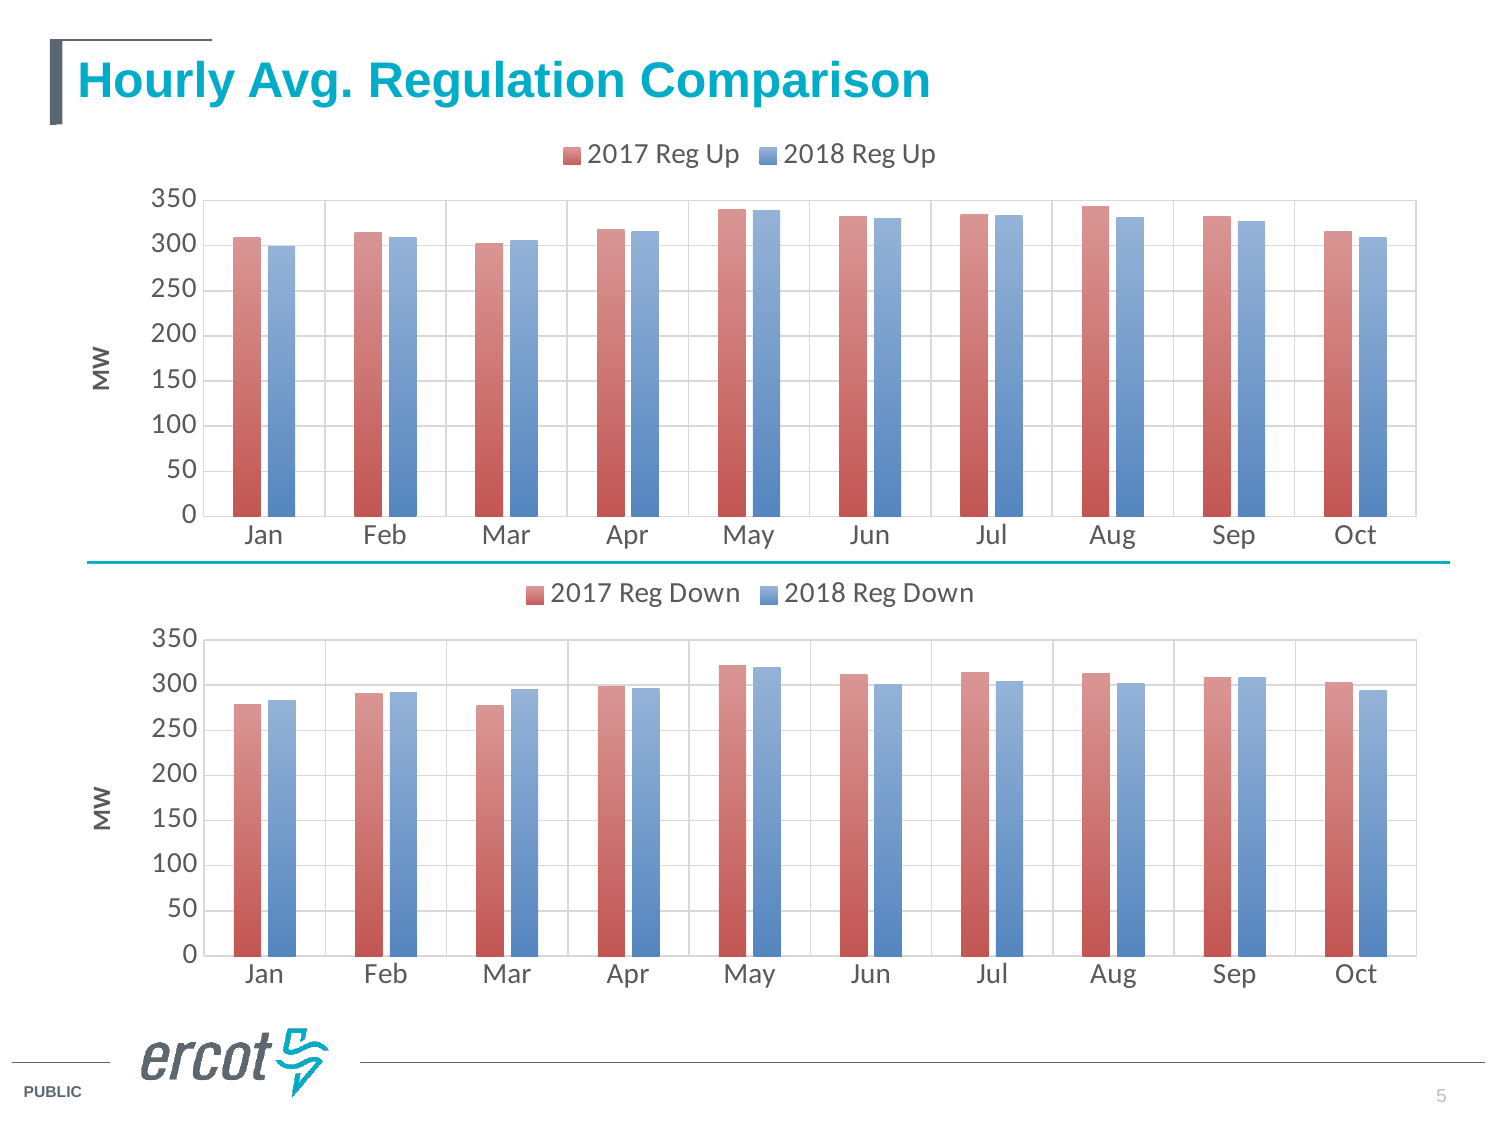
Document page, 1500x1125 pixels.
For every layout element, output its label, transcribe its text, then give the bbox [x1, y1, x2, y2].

picture [137, 1024, 332, 1100]
title Hourly Avg. Regulation Comparison [62, 39, 1450, 125]
chart [56, 563, 1445, 1001]
chart [56, 124, 1444, 562]
